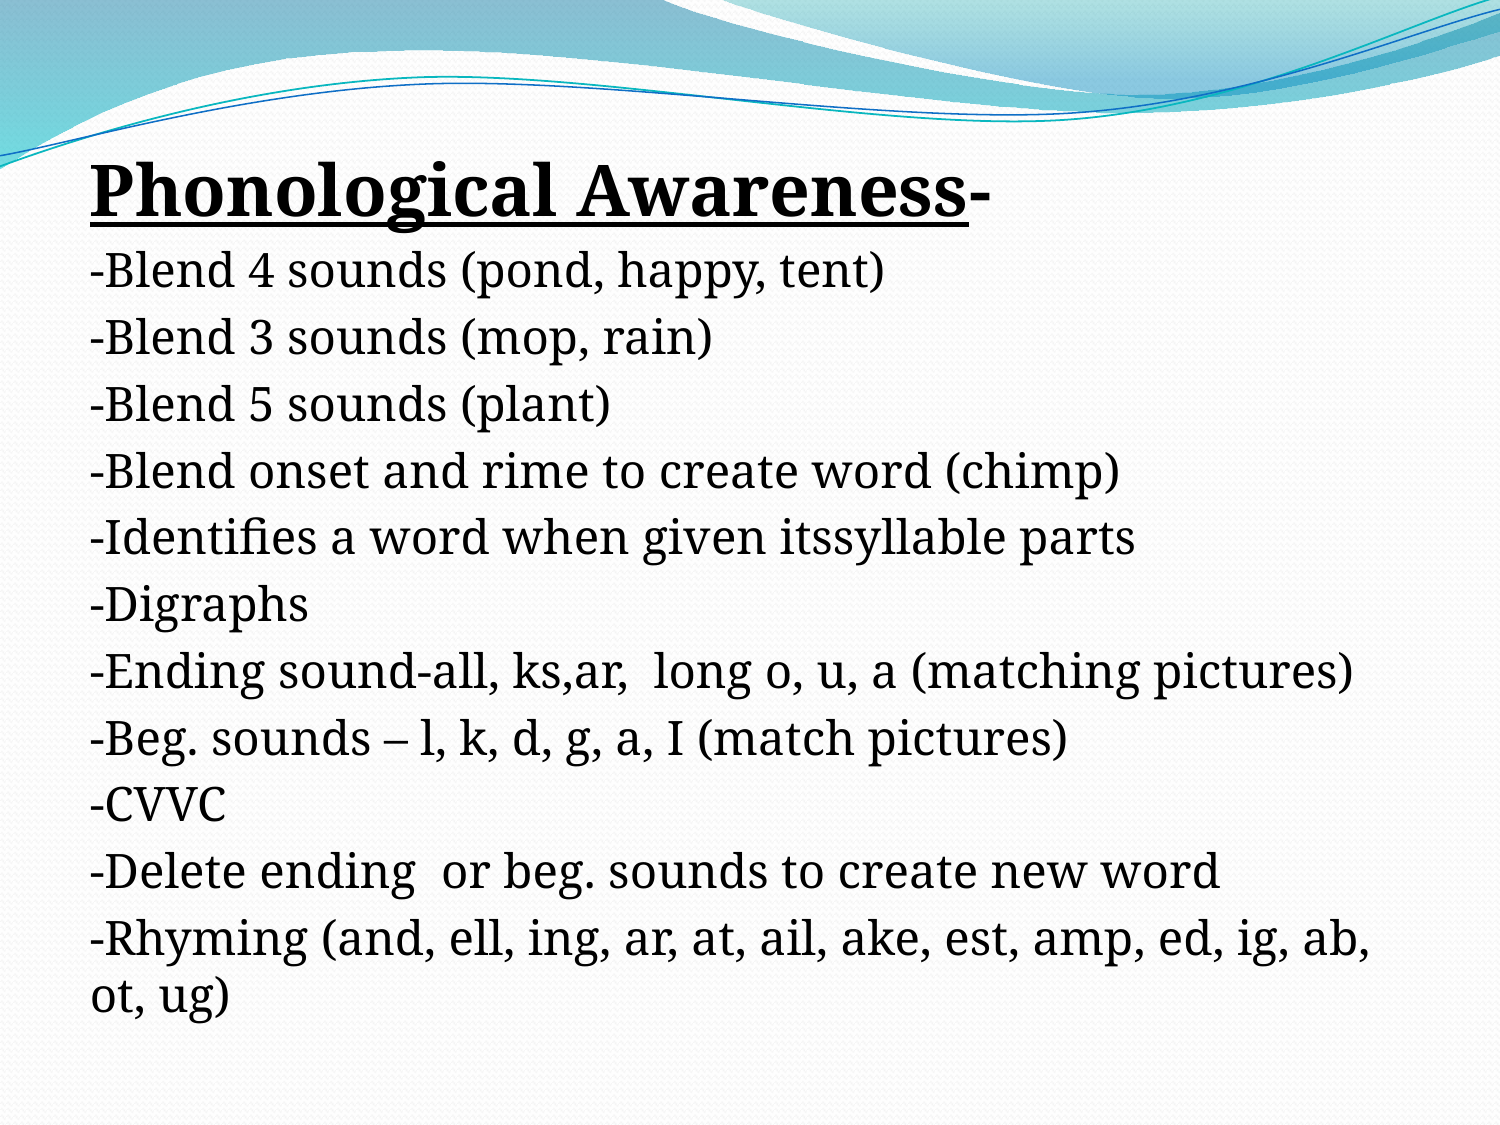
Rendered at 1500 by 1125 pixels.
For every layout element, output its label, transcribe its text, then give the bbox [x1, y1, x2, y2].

list Phonological Awareness- -Blend 4 sounds (pond, happy, tent) -Blend 3 sounds (mop, rain) -Blend 5 sounds (plant) -Blend onset and rime to create word (chimp) -Identifies a word when given itssyllable parts -Digraphs -Ending sound-all, ks,ar, long o, u, a (matching pictures) -Beg. sounds – l, k, d, g, a, I (match pictures) -CVVC -Delete ending or beg. sounds to create new word -Rhyming (and, ell, ing, ar, at, ail, ake, est, amp, ed, ig, ab, ot, ug) [75, 137, 1425, 1038]
